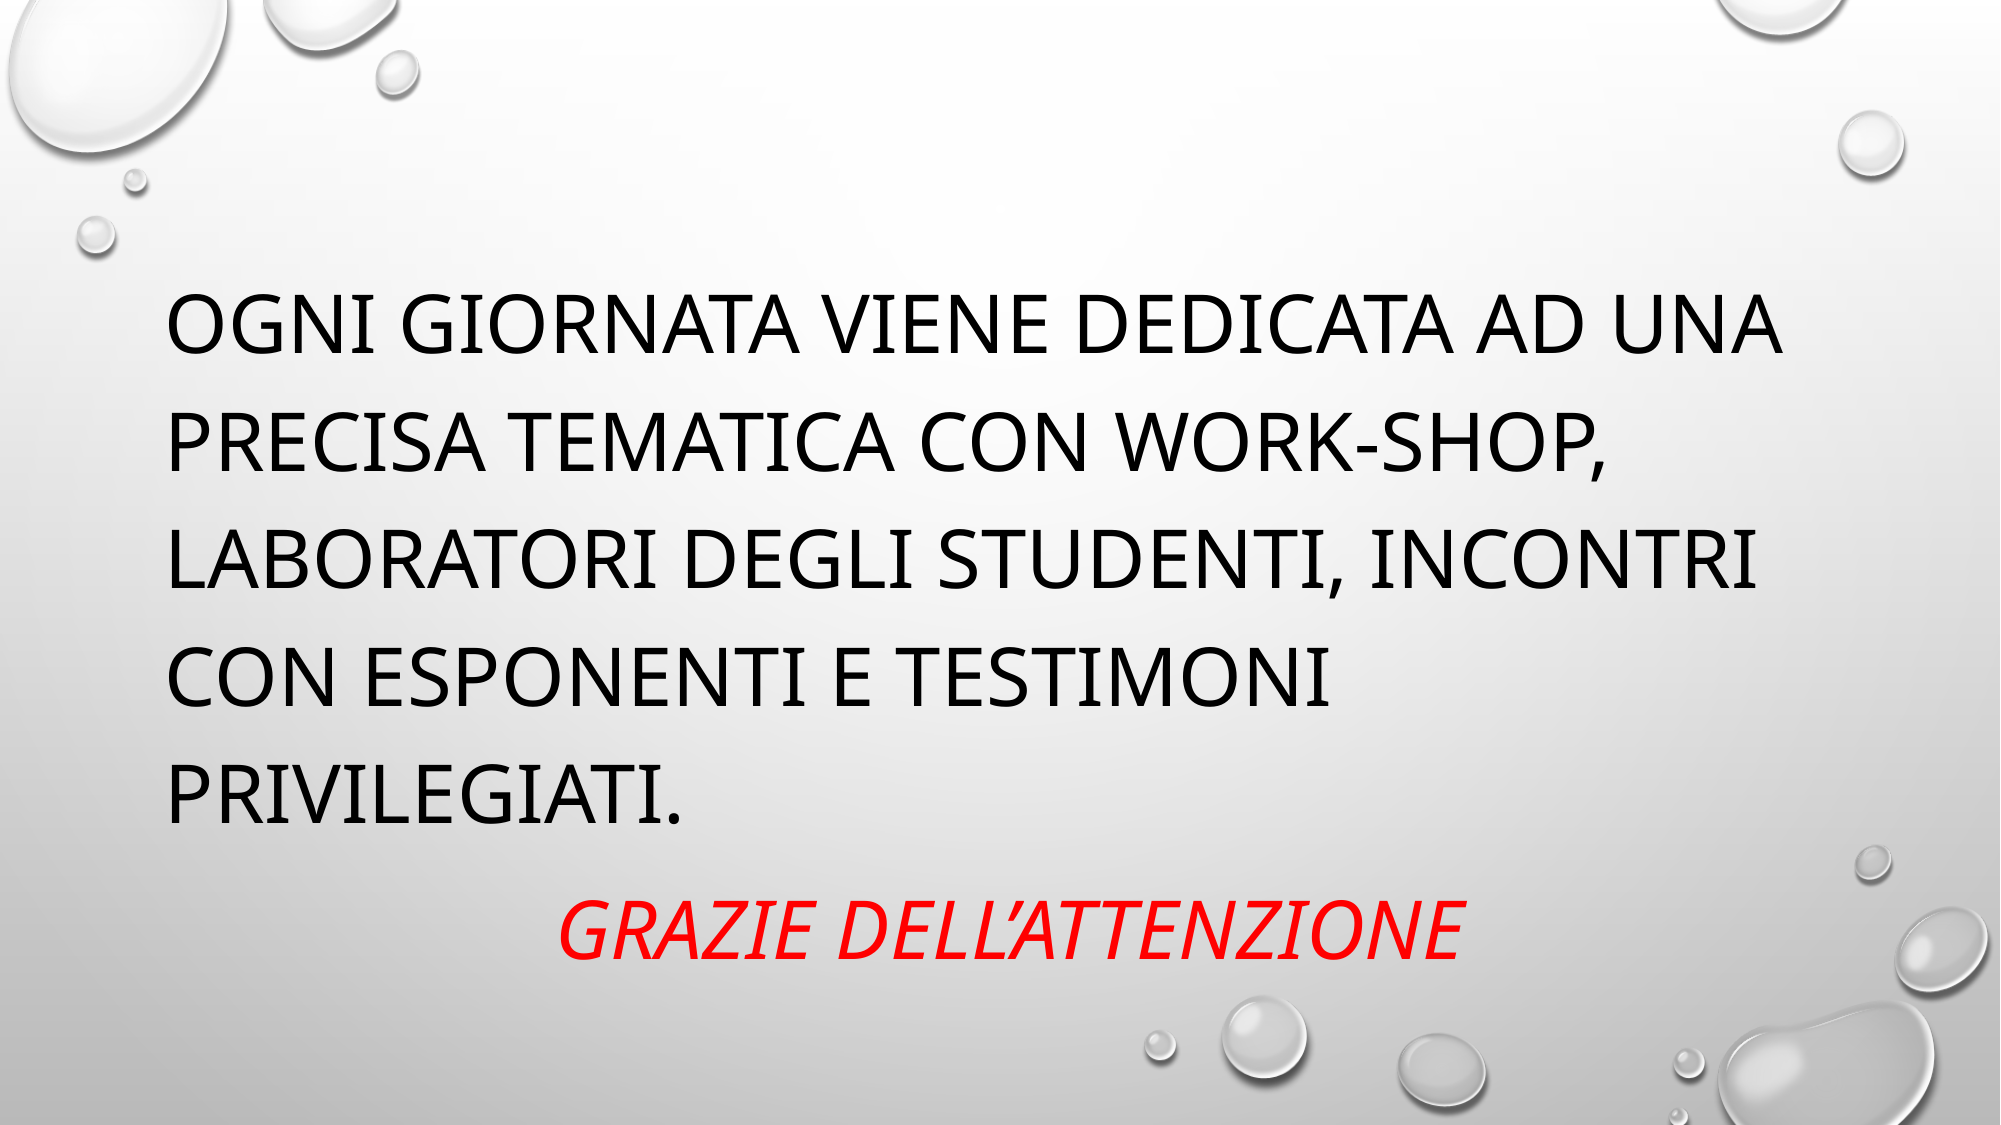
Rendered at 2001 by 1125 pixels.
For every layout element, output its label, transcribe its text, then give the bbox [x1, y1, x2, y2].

picture [0, 0, 2000, 1125]
list Ogni giornata viene dedicata ad una precisa tematica con work-shop, laboratori degli studenti, incontri con esponenti e testimoni privilegiati. GRAZIE DELL’ATTENZIONE [149, 244, 1850, 992]
title [208, 151, 1909, 304]
